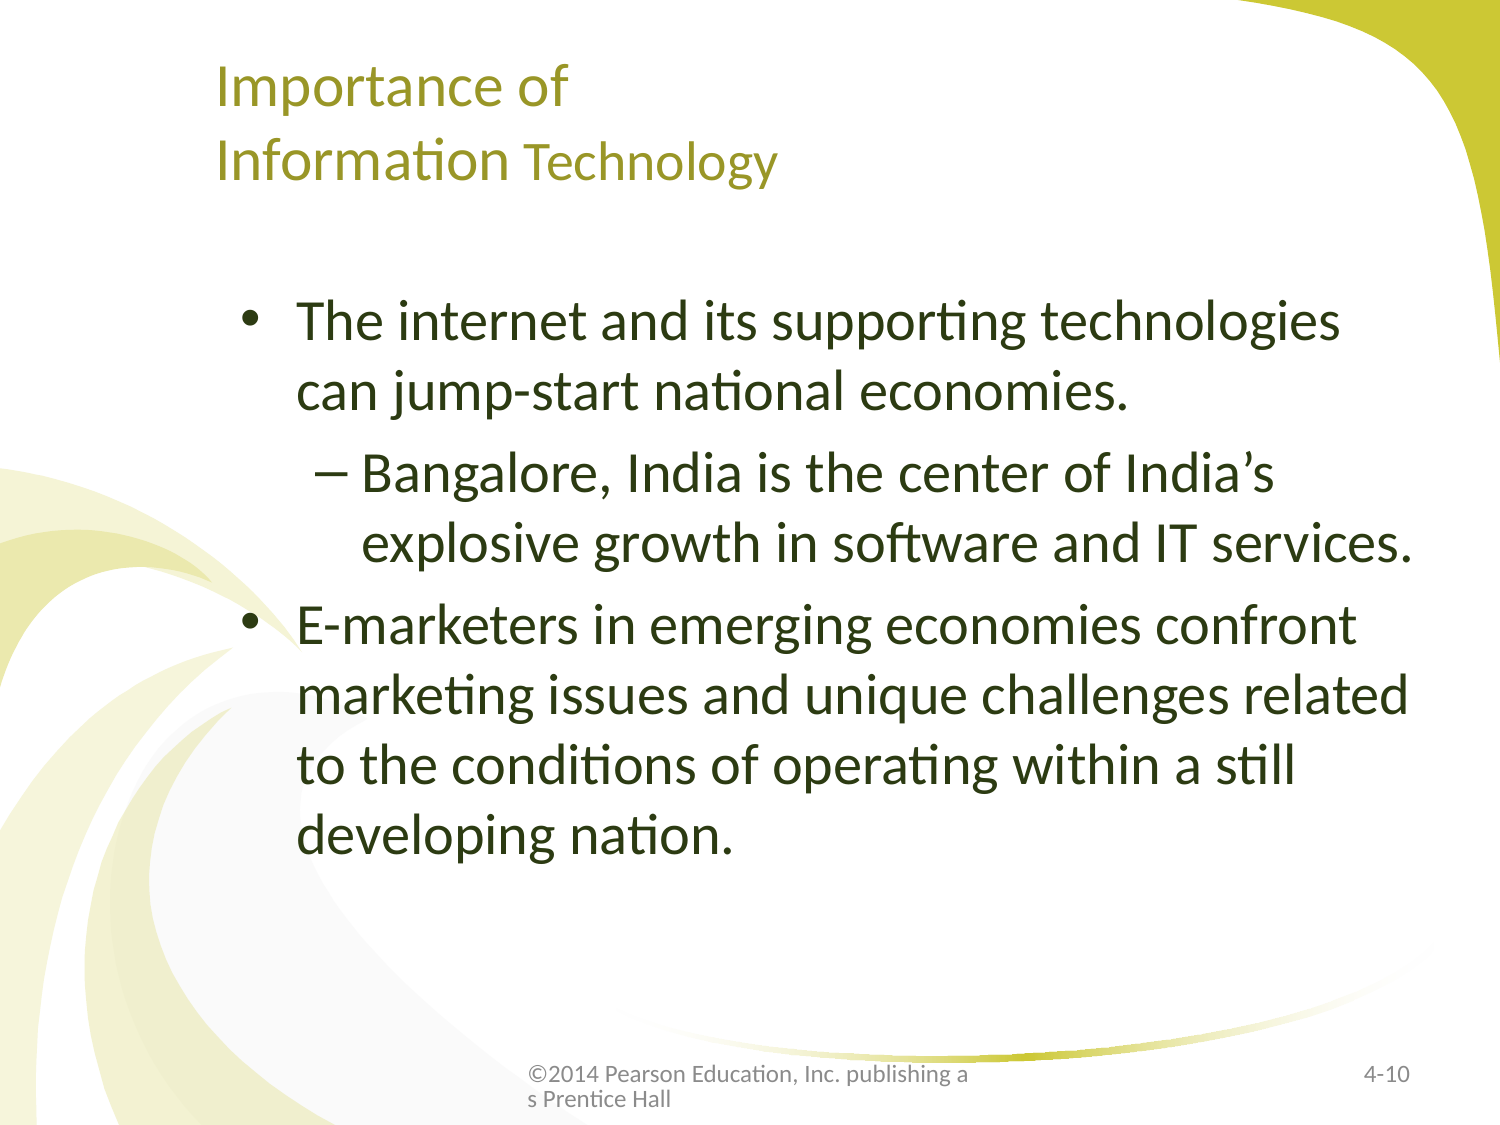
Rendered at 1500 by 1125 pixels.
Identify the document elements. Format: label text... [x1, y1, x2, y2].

list The internet and its supporting technologies can jump-start national economies. Bangalore, India is the center of India’s explosive growth in software and IT services. E-marketers in emerging economies confront marketing issues and unique challenges related to the conditions of operating within a still developing nation. [225, 275, 1438, 1000]
footer ©2014 Pearson Education, Inc. publishing as Prentice Hall [512, 1042, 988, 1103]
title Importance of Information Technology [200, 37, 1438, 200]
slide_number 4-10 [1074, 1042, 1425, 1103]
